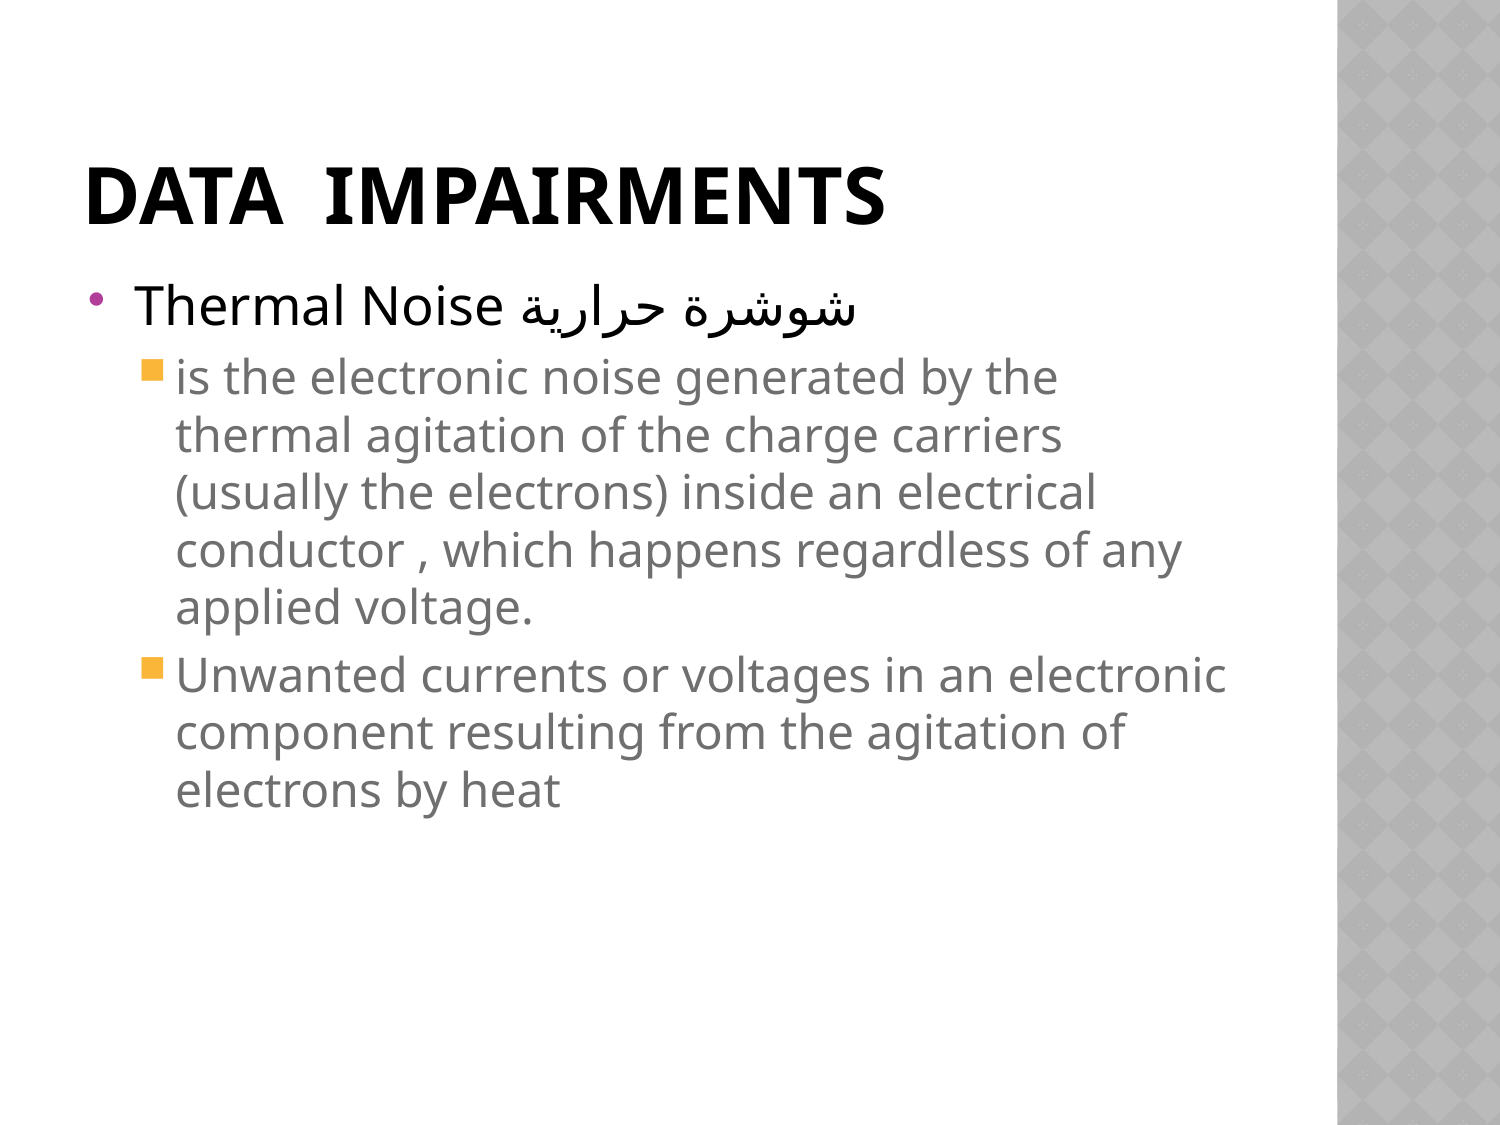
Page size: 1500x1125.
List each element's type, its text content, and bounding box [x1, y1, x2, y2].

title Data impairments [75, 52, 1263, 240]
list Thermal Noise شوشرة حرارية is the electronic noise generated by the thermal agitation of the charge carriers (usually the electrons) inside an electrical conductor , which happens regardless of any applied voltage. Unwanted currents or voltages in an electronic component resulting from the agitation of electrons by heat [75, 264, 1263, 1059]
